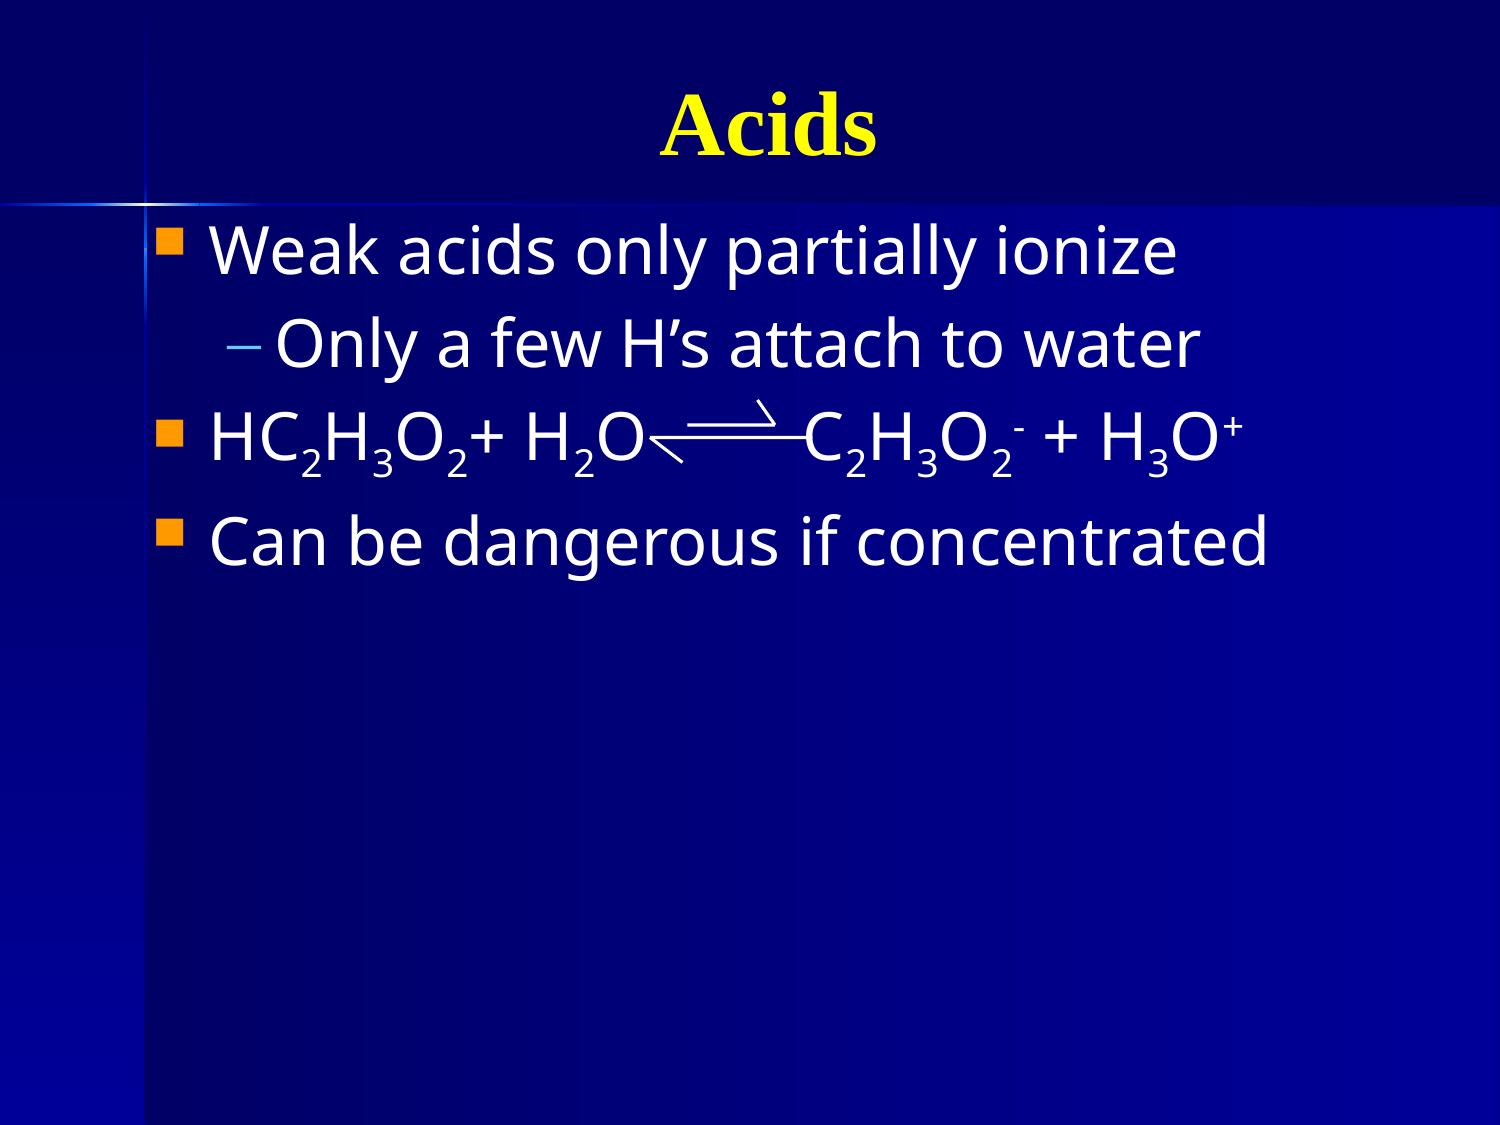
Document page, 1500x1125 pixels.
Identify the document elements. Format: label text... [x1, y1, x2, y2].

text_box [649, 399, 813, 463]
title Acids [149, 49, 1388, 188]
list Weak acids only partially ionize Only a few H’s attach to water HC2H3O2+ H2O C2H3O2- + H3O+ Can be dangerous if concentrated [137, 199, 1413, 1001]
